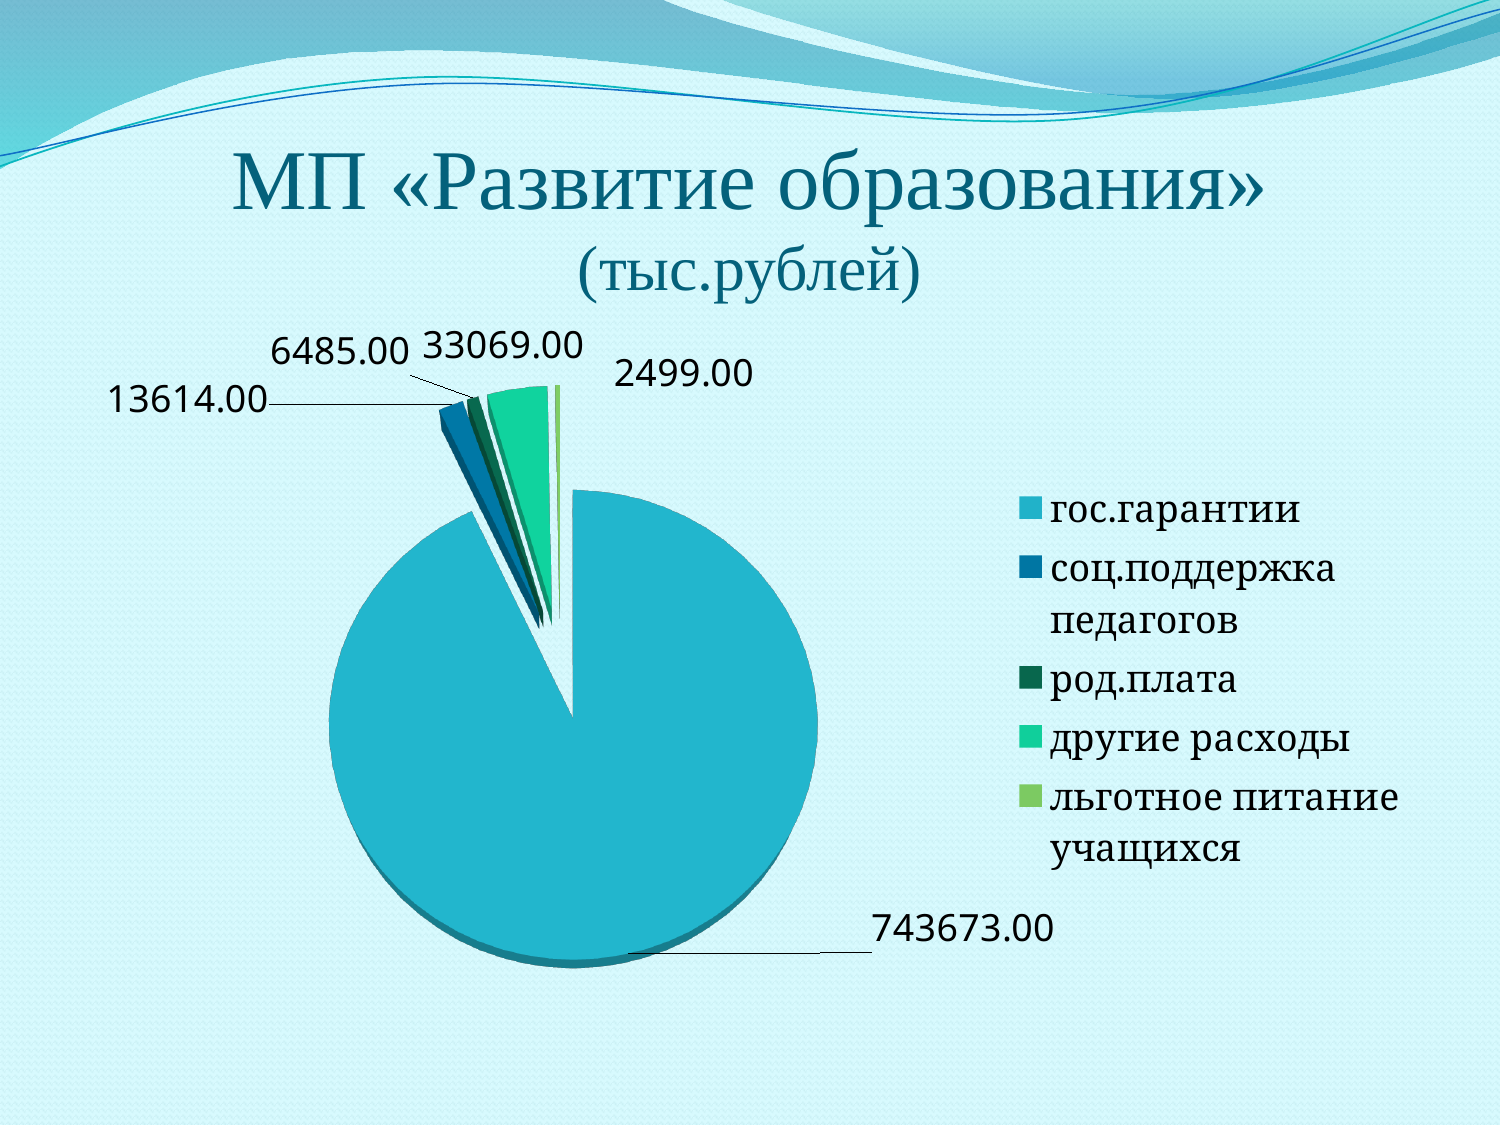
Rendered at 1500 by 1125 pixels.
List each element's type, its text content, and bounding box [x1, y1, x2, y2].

title МП «Развитие образования» (тыс.рублей) [75, 115, 1425, 303]
chart [74, 317, 1426, 1038]
